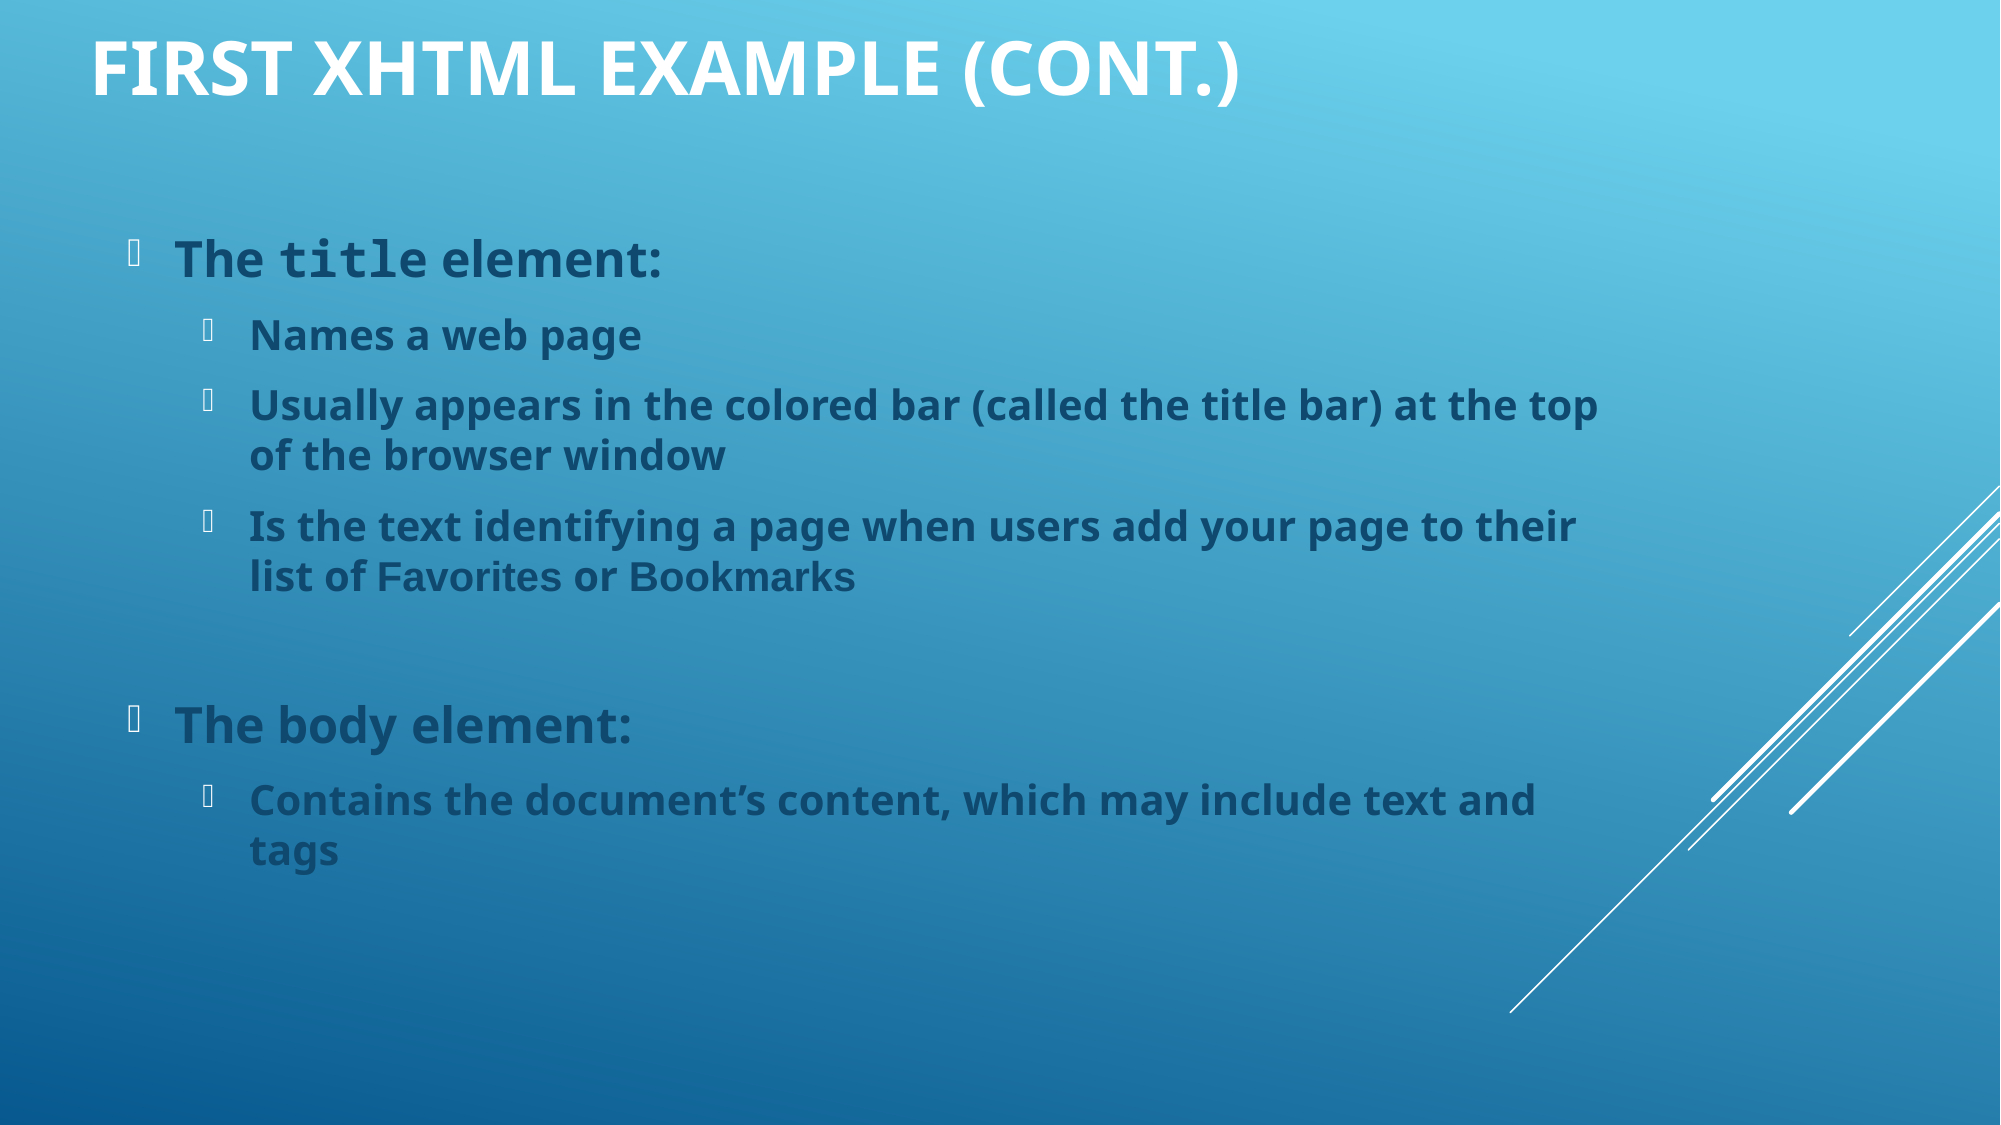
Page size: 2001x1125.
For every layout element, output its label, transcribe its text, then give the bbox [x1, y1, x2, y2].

text_box First XHTML Example (Cont.) [74, 12, 1425, 200]
text_box The title element: Names a web page Usually appears in the colored bar (called the title bar) at the top of the browser window Is the text identifying a page when users add your page to their list of Favorites or Bookmarks The body element: Contains the document’s content, which may include text and tags [112, 219, 1644, 963]
